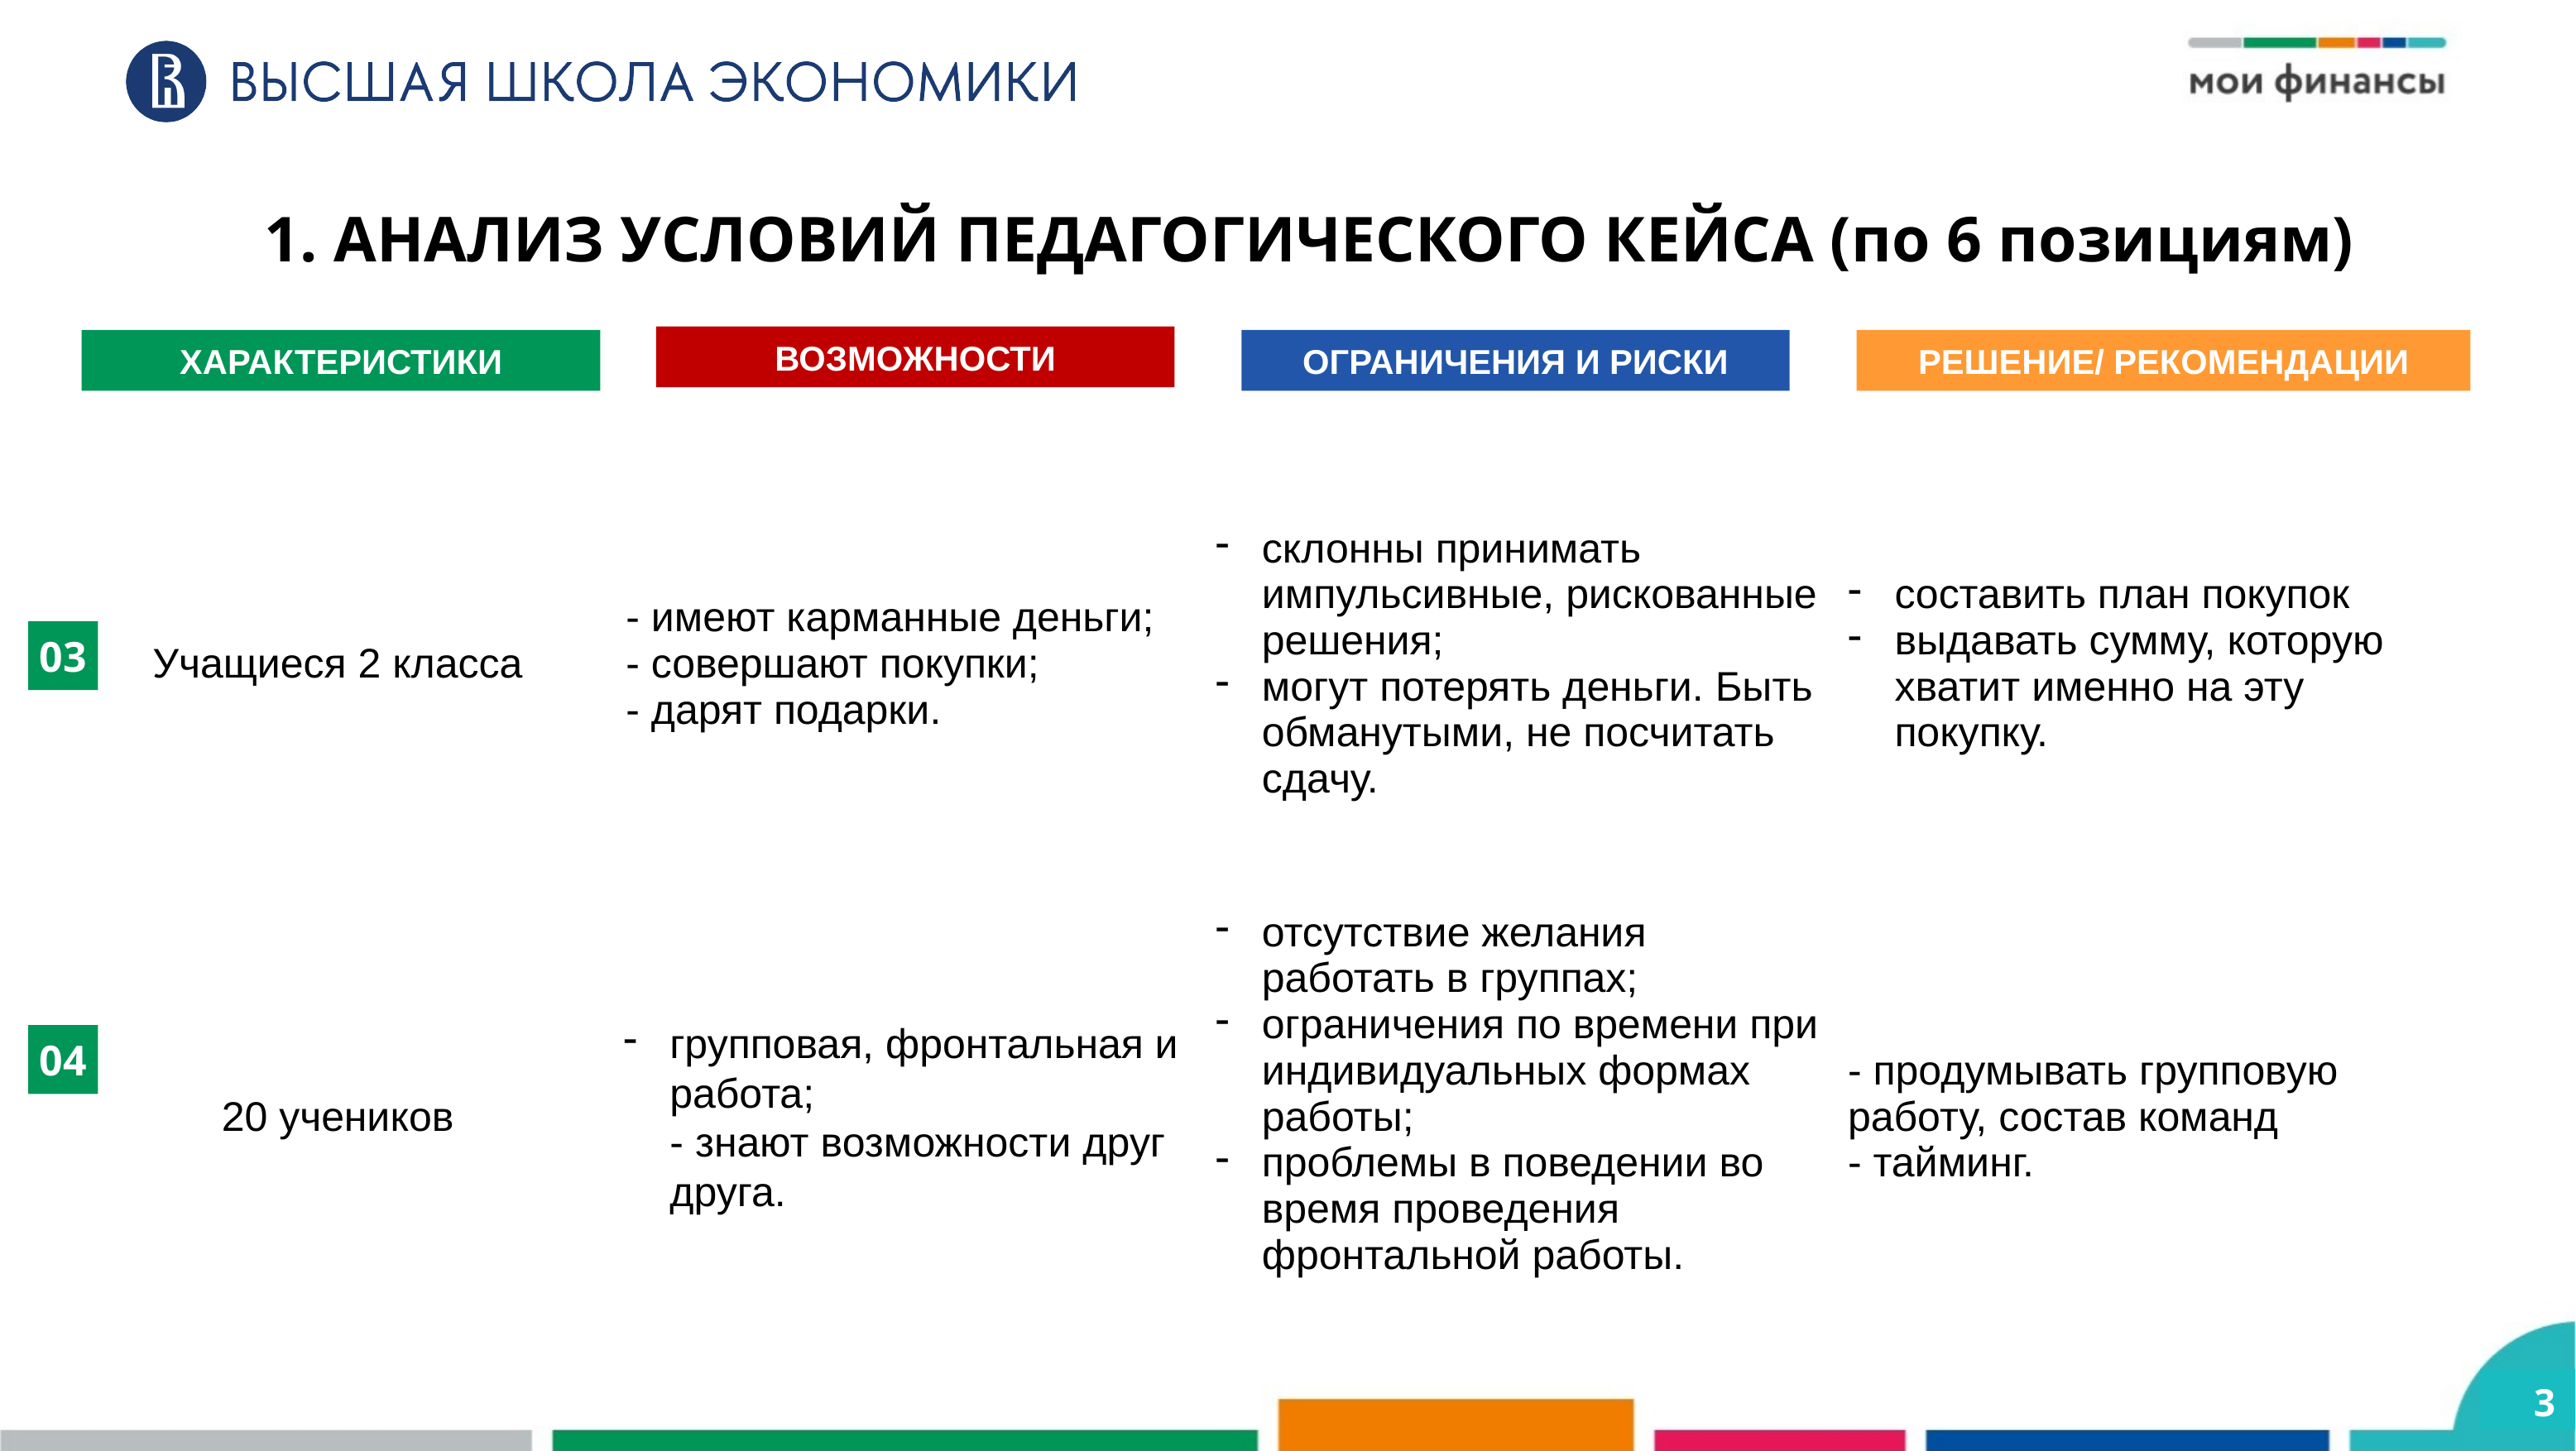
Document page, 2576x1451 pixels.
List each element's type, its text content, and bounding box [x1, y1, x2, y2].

text_box Решение/ Рекомендации [1856, 329, 2471, 391]
text_box 04 [28, 1025, 98, 1094]
table_cell составить план покупок выдавать сумму, которую хватит именно на эту покупку. [1835, 440, 2480, 887]
text_box 3 [2480, 1368, 2576, 1430]
table_cell - имеют карманные деньги; - совершают покупки; - дарят подарки. [613, 440, 1203, 887]
table_cell отсутствие желания работать в группах; ограничения по времени при индивидуальных формах работы; проблемы в поведении во время проведения фронтальной работы. [1203, 887, 1835, 1346]
table_header [62, 287, 613, 440]
text_box 1. АНАЛИЗ УСЛОВИЙ ПЕДАГОГИЧЕСКОГО КЕЙСА (по 6 позициям) [44, 189, 2576, 285]
table_header [1835, 287, 2480, 440]
table_header [1203, 287, 1835, 440]
table_header [613, 287, 1203, 440]
table_cell 20 учеников [62, 887, 613, 1346]
text_box Ограничения и риски [1241, 329, 1790, 391]
text_box ВОЗМОЖНОСТИ [655, 326, 1175, 388]
table_cell склонны принимать импульсивные, рискованные решения; могут потерять деньги. Быть обманутыми, не посчитать сдачу. [1203, 440, 1835, 887]
table_cell - продумывать групповую работу, состав команд - тайминг. [1835, 887, 2480, 1346]
picture [0, 0, 2576, 1451]
table_cell Учащиеся 2 класса [62, 440, 613, 887]
table_cell групповая, фронтальная и работа; - знают возможности друг друга. [613, 887, 1203, 1346]
text_box Характеристики [81, 329, 601, 391]
text_box 03 [28, 620, 98, 691]
